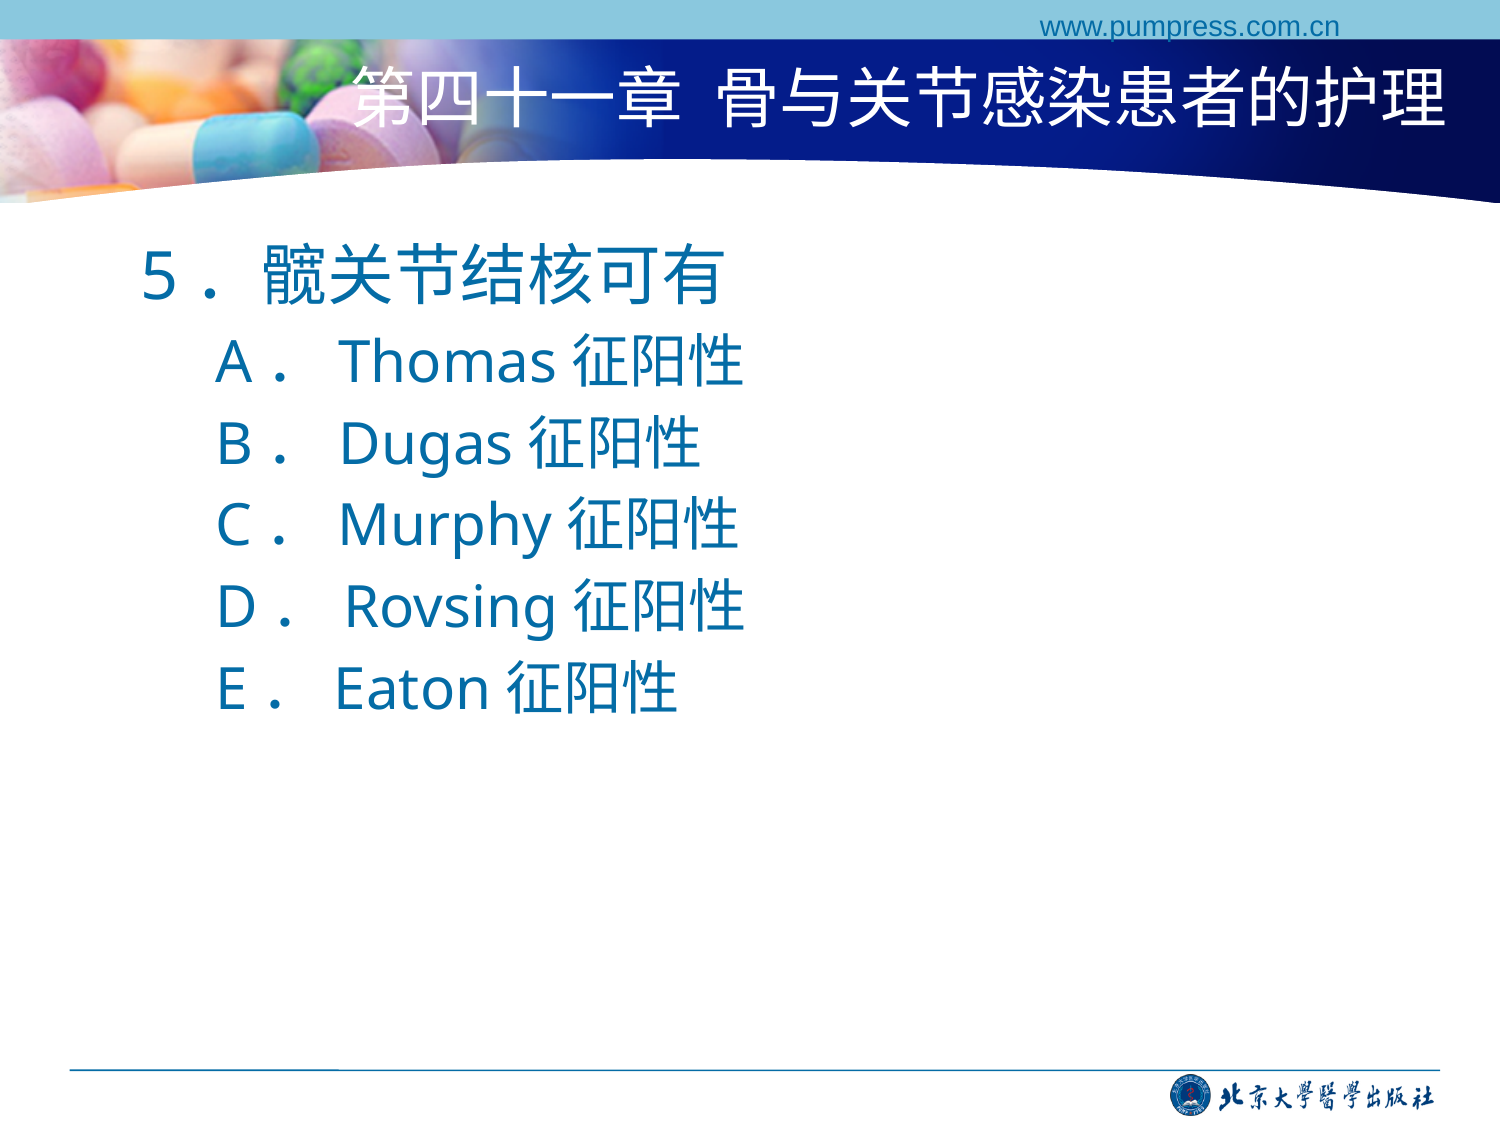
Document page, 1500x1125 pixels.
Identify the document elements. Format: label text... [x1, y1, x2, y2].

slide_number www.pumpress.com.cn [1025, 0, 1463, 38]
title 第四十一章 骨与关节感染患者的护理 [137, 49, 1463, 143]
picture [1170, 1074, 1436, 1118]
picture [0, 40, 1500, 203]
list 5．髋关节结核可有 A．Thomas征阳性 B．Dugas征阳性 C．Murphy征阳性 D．Rovsing征阳性 E．Eaton征阳性 [49, 224, 1463, 1026]
